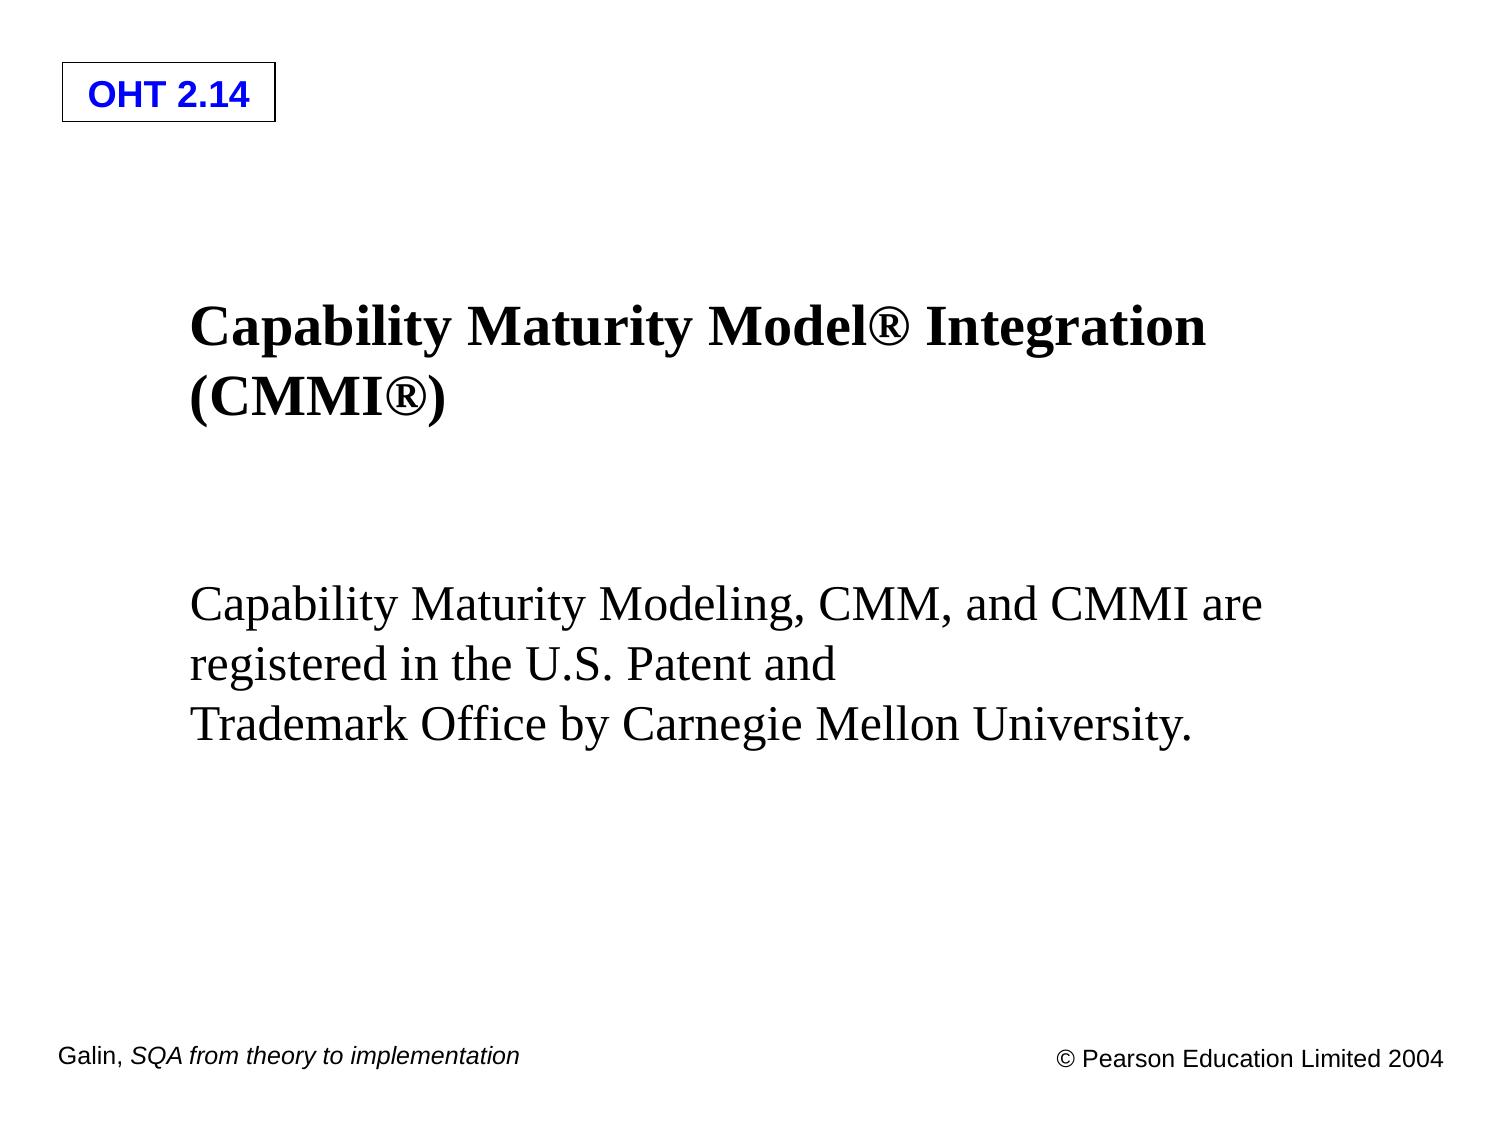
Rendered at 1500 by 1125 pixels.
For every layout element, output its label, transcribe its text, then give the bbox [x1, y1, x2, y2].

title Capability Maturity Model® Integration (CMMI®) Capability Maturity Modeling, CMM, and CMMI are registered in the U.S. Patent and Trademark Office by Carnegie Mellon University. [174, 87, 1413, 951]
